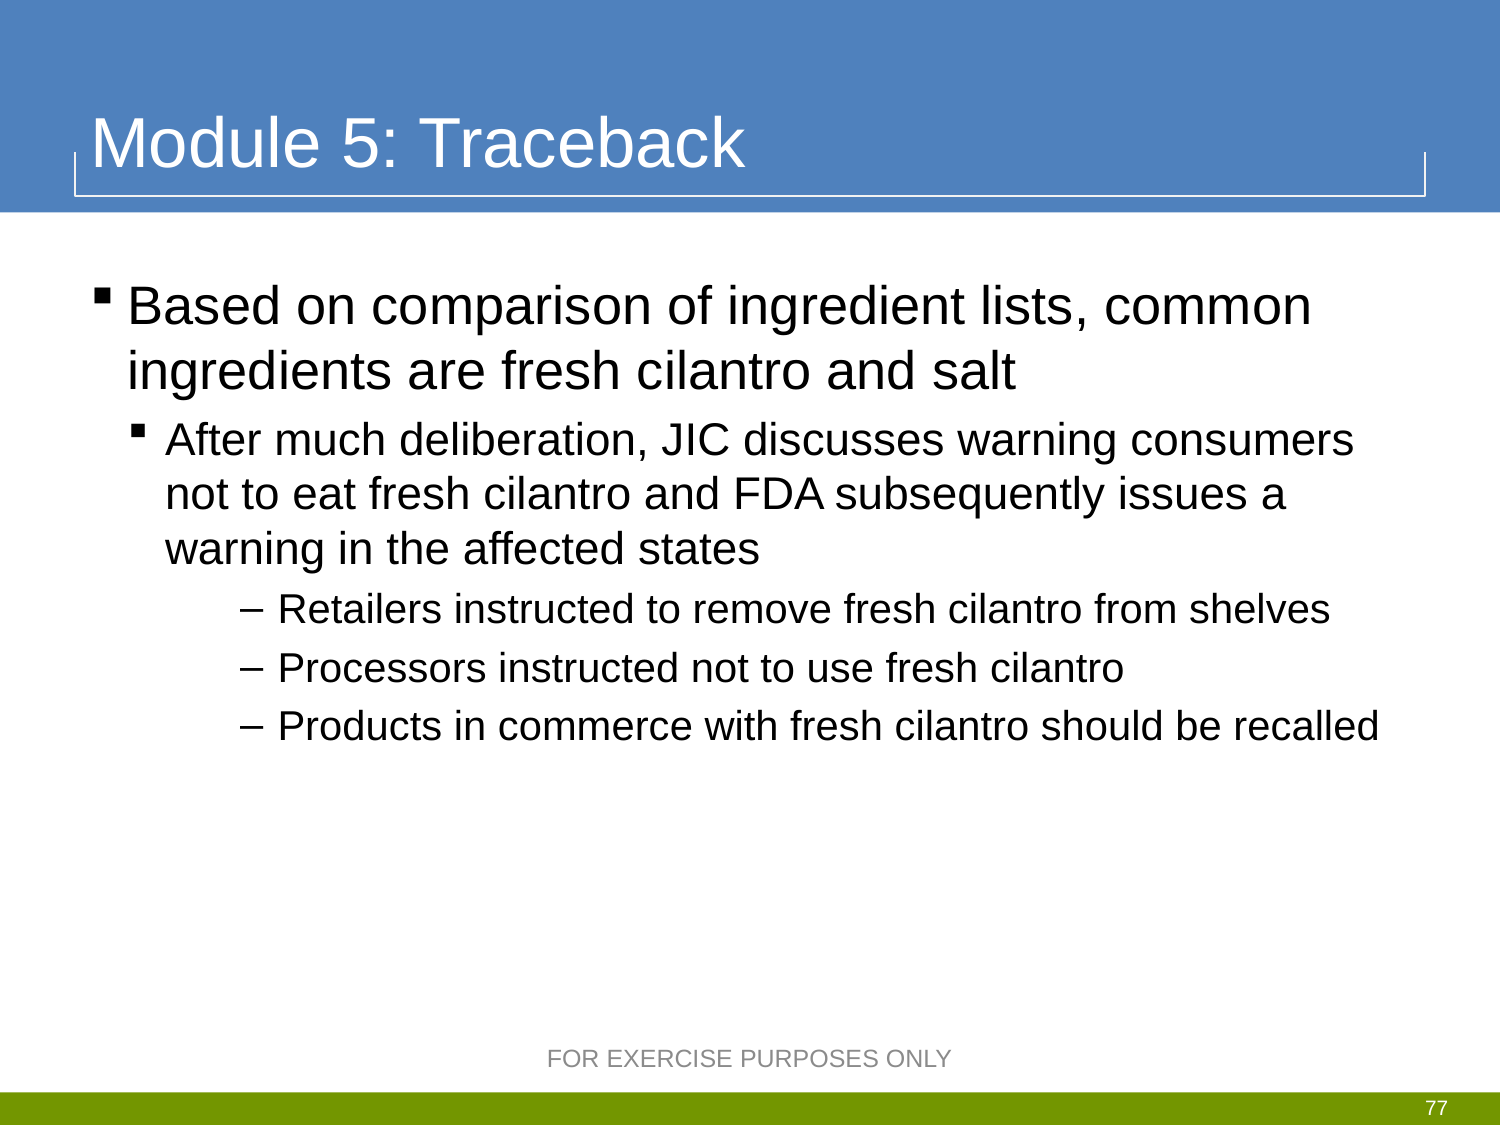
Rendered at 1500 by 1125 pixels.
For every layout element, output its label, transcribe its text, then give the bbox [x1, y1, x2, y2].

footer FOR EXERCISE PURPOSES ONLY [512, 1042, 988, 1103]
title Module 5: Traceback [74, 44, 1426, 233]
list Based on comparison of ingredient lists, common ingredients are fresh cilantro and salt After much deliberation, JIC discusses warning consumers not to eat fresh cilantro and FDA subsequently issues a warning in the affected states Retailers instructed to remove fresh cilantro from shelves Processors instructed not to use fresh cilantro Products in commerce with fresh cilantro should be recalled [74, 262, 1426, 1006]
